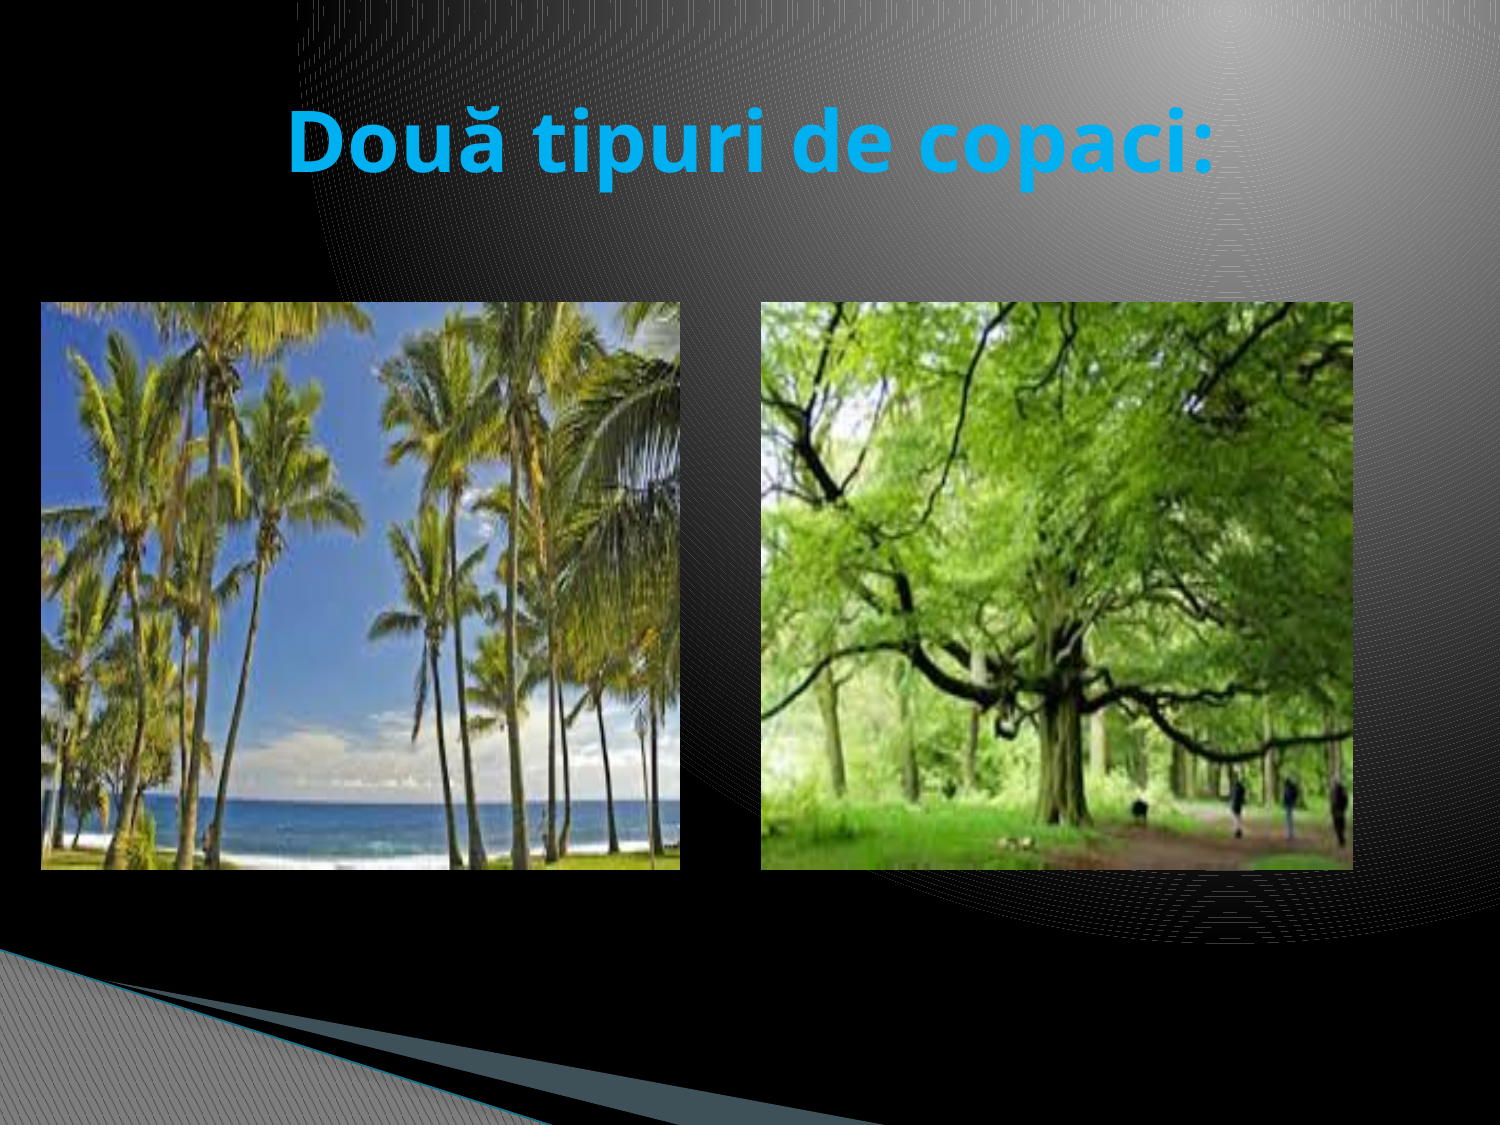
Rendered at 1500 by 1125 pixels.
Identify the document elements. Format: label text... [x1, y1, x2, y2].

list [41, 302, 680, 870]
title Două tipuri de copaci: [75, 45, 1425, 233]
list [761, 302, 1353, 870]
picture [0, 952, 543, 1125]
